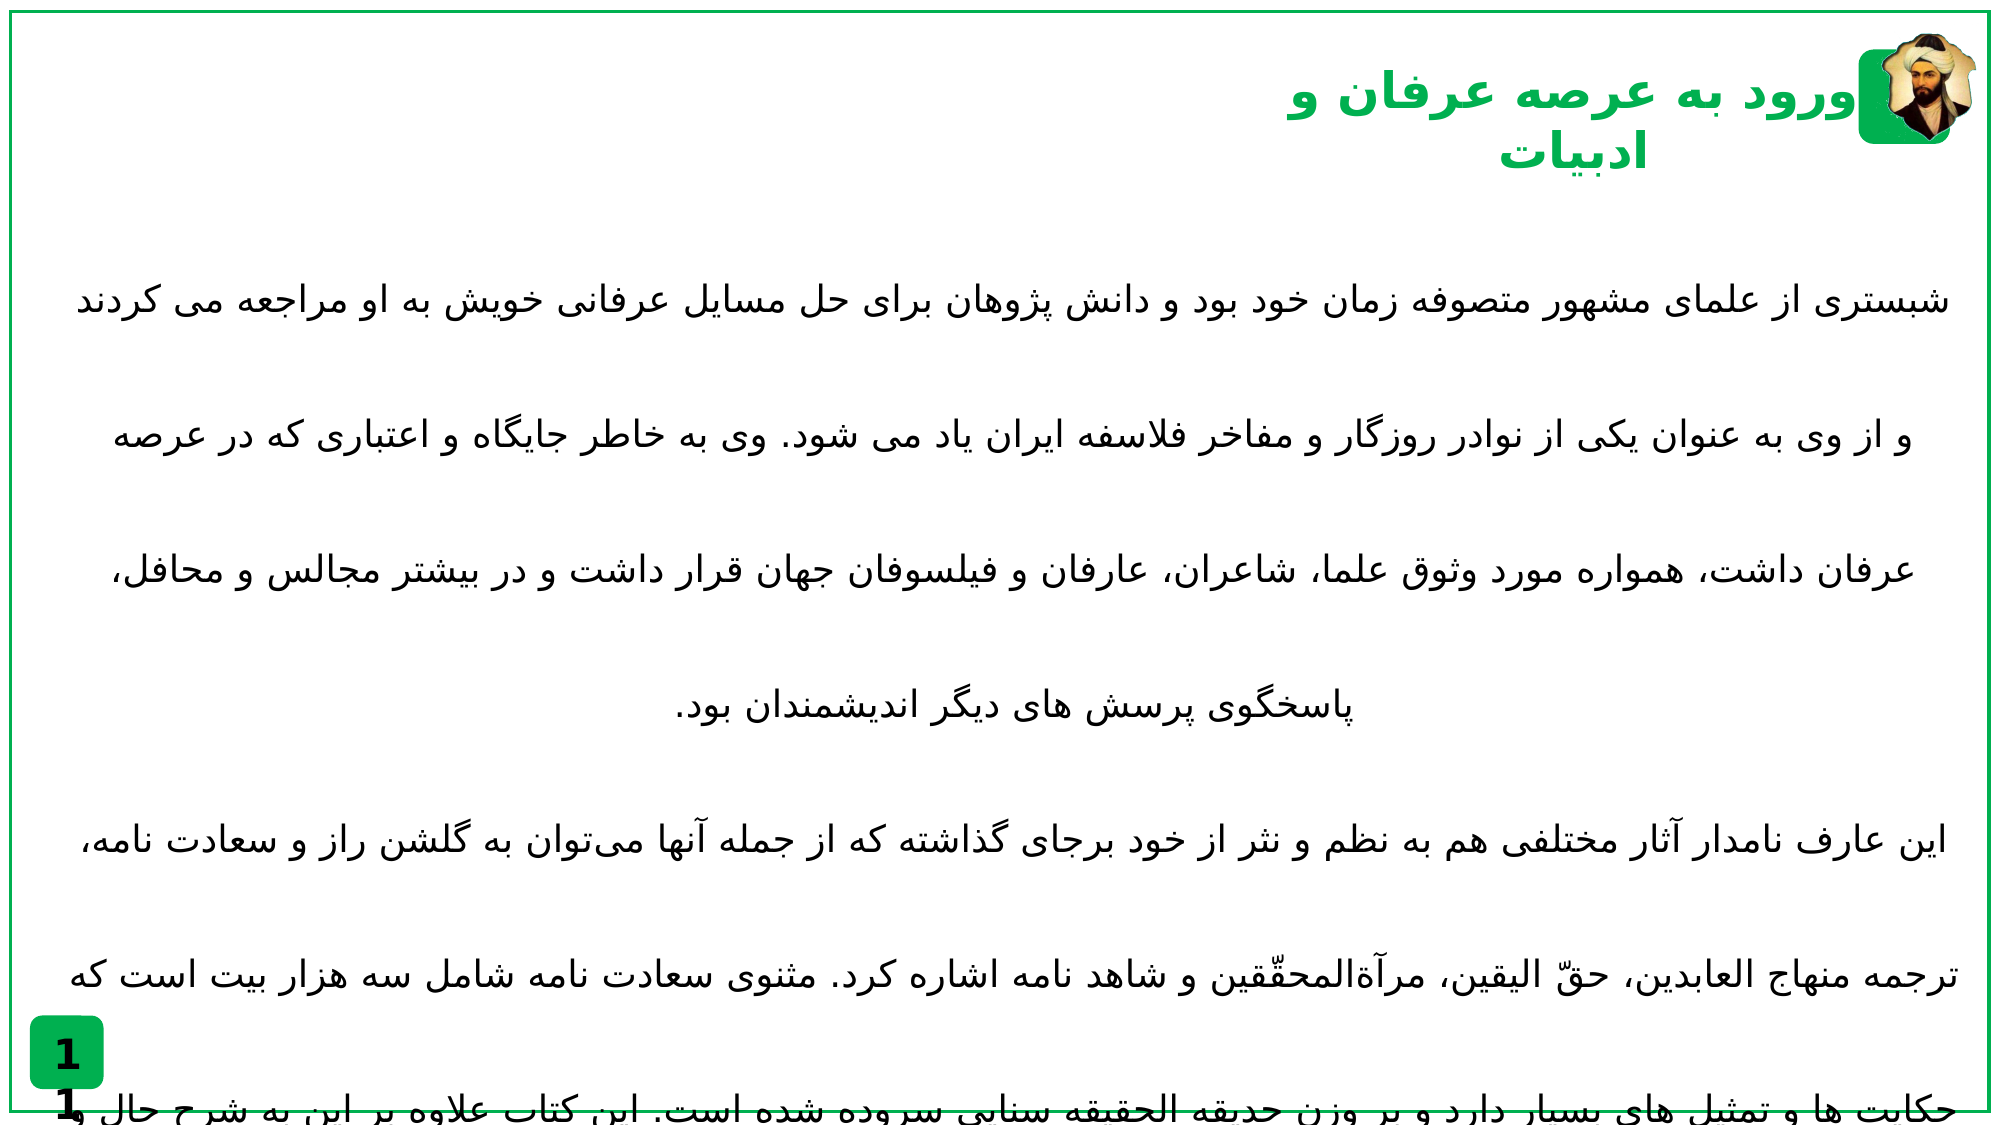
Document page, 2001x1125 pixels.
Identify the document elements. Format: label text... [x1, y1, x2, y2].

text_box ورود به عرصه عرفان و ادبیات [1272, 50, 1876, 186]
text_box شبستری از علمای مشهور متصوفه زمان خود بود و دانش پژوهان برای حل مسایل عرفانی خویش به او مراجعه می کردند و از وی به عنوان یکی از نوادر روزگار و مفاخر فلاسفه ایران یاد می شود. وی به خاطر جایگاه و اعتباری که در عرصه عرفان داشت، همواره مورد وثوق علما، شاعران، عارفان و فیلسوفان جهان قرار داشت و در بیشتر مجالس و محافل، پاسخگوی پرسش های دیگر اندیشمندان بود. این عارف نامدار آثار مختلفی هم به نظم و نثر از خود برجای گذاشته که از جمله آنها می‌توان به گلشن راز و سعادت نامه، ترجمه منهاج العابدین، حقّ الیقین، مرآةالمحقّقین و شاهد نامه اشاره کرد. مثنوی سعادت نامه شامل سه هزار بیت است که حکایت ها و تمثیل های بسیار دارد و بر وزن حدیقه الحقیقه سنایی سروده شده است. این کتاب علاوه بر این به شرح حال و آثار پنج عارف مشهور تبریز در سده ۶ می پردازد. سعادت نامه به یاد بهشت در ۸ باب تنظیم شده است. [46, 177, 1983, 1125]
text_box 11 [30, 1020, 106, 1125]
picture [1876, 23, 1989, 158]
